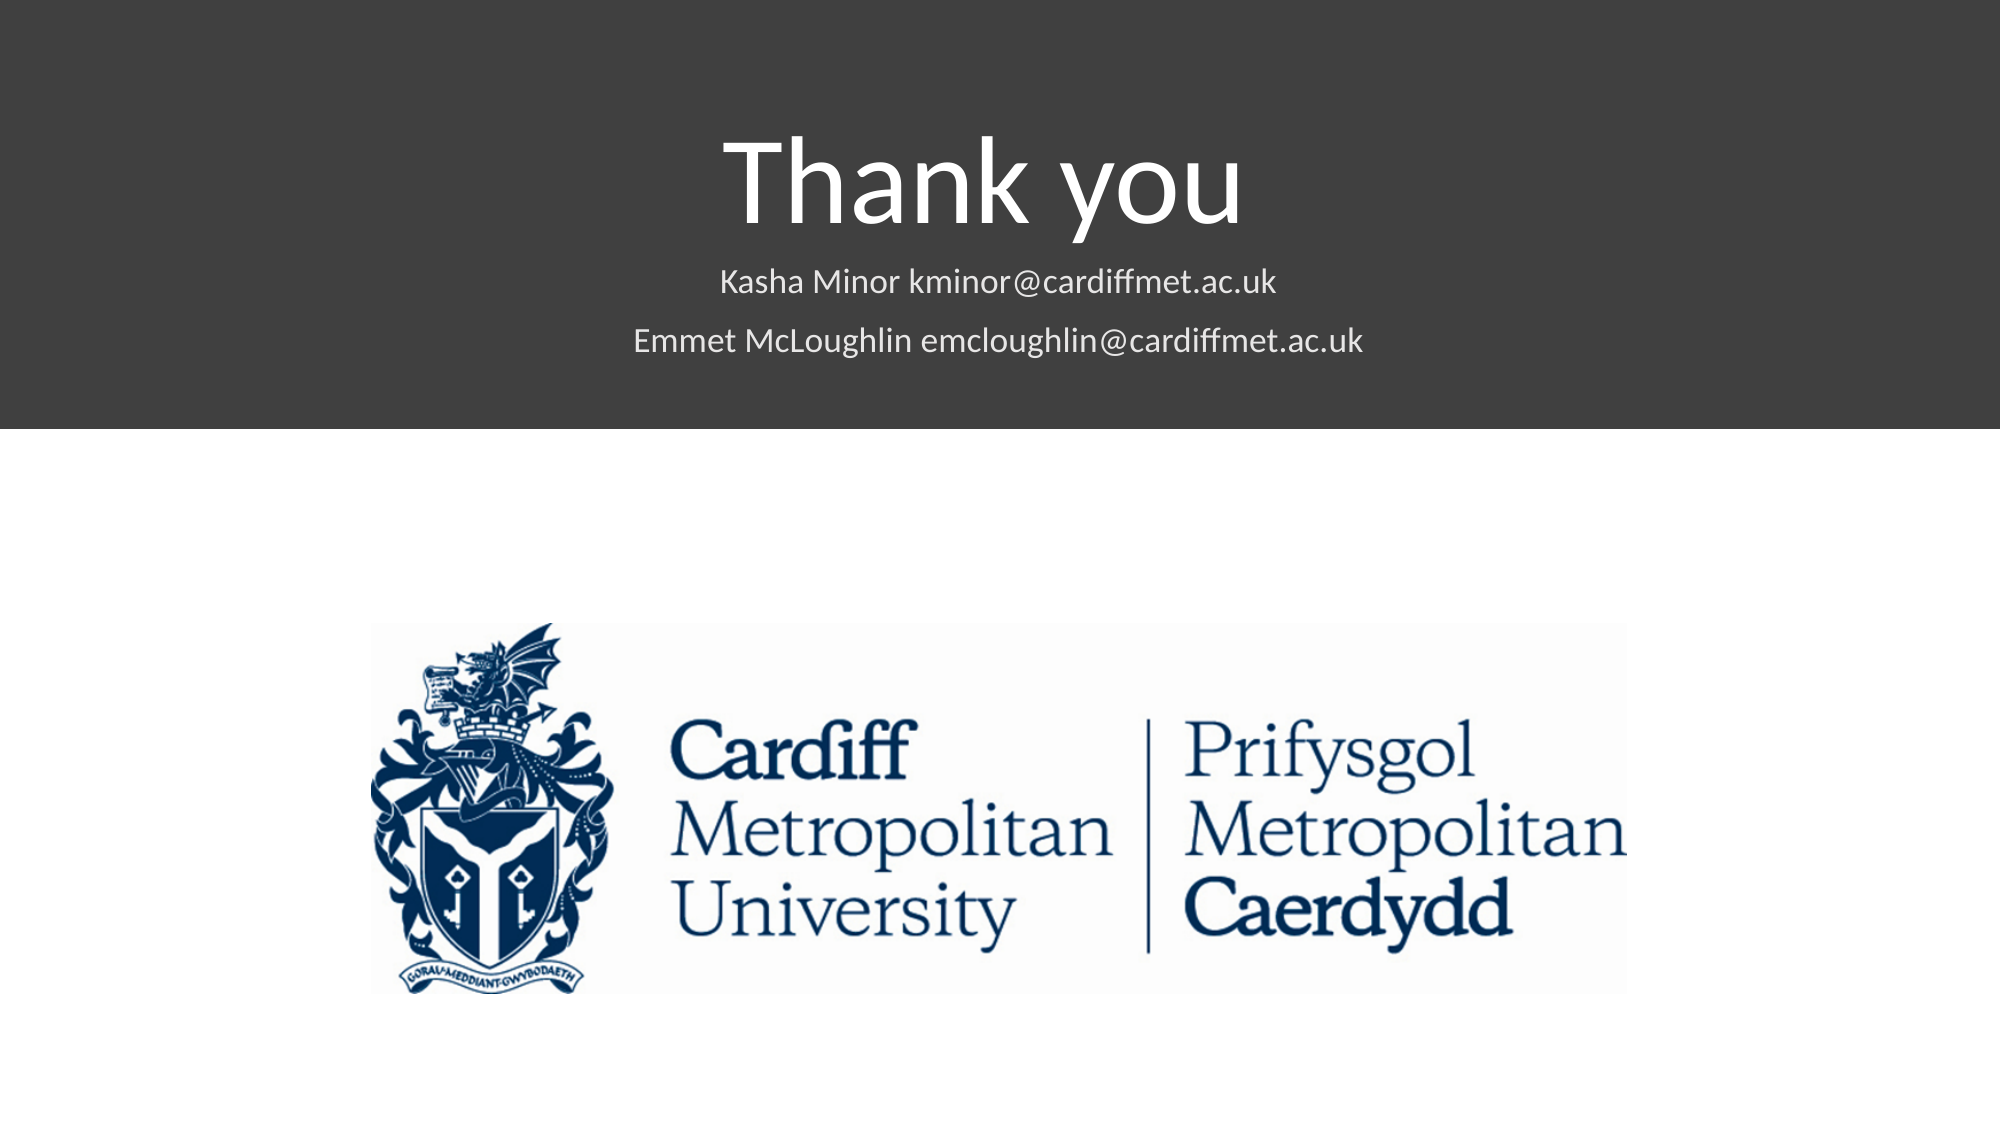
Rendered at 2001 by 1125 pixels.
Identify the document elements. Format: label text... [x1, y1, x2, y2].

list Kasha Minor kminor@cardiffmet.ac.uk Emmet McLoughlin emcloughlin@cardiffmet.ac.uk [225, 254, 1773, 373]
text_box [0, 0, 2000, 429]
title Thank you [115, 60, 1882, 259]
text_box [0, 429, 2000, 1125]
picture [371, 623, 1627, 995]
